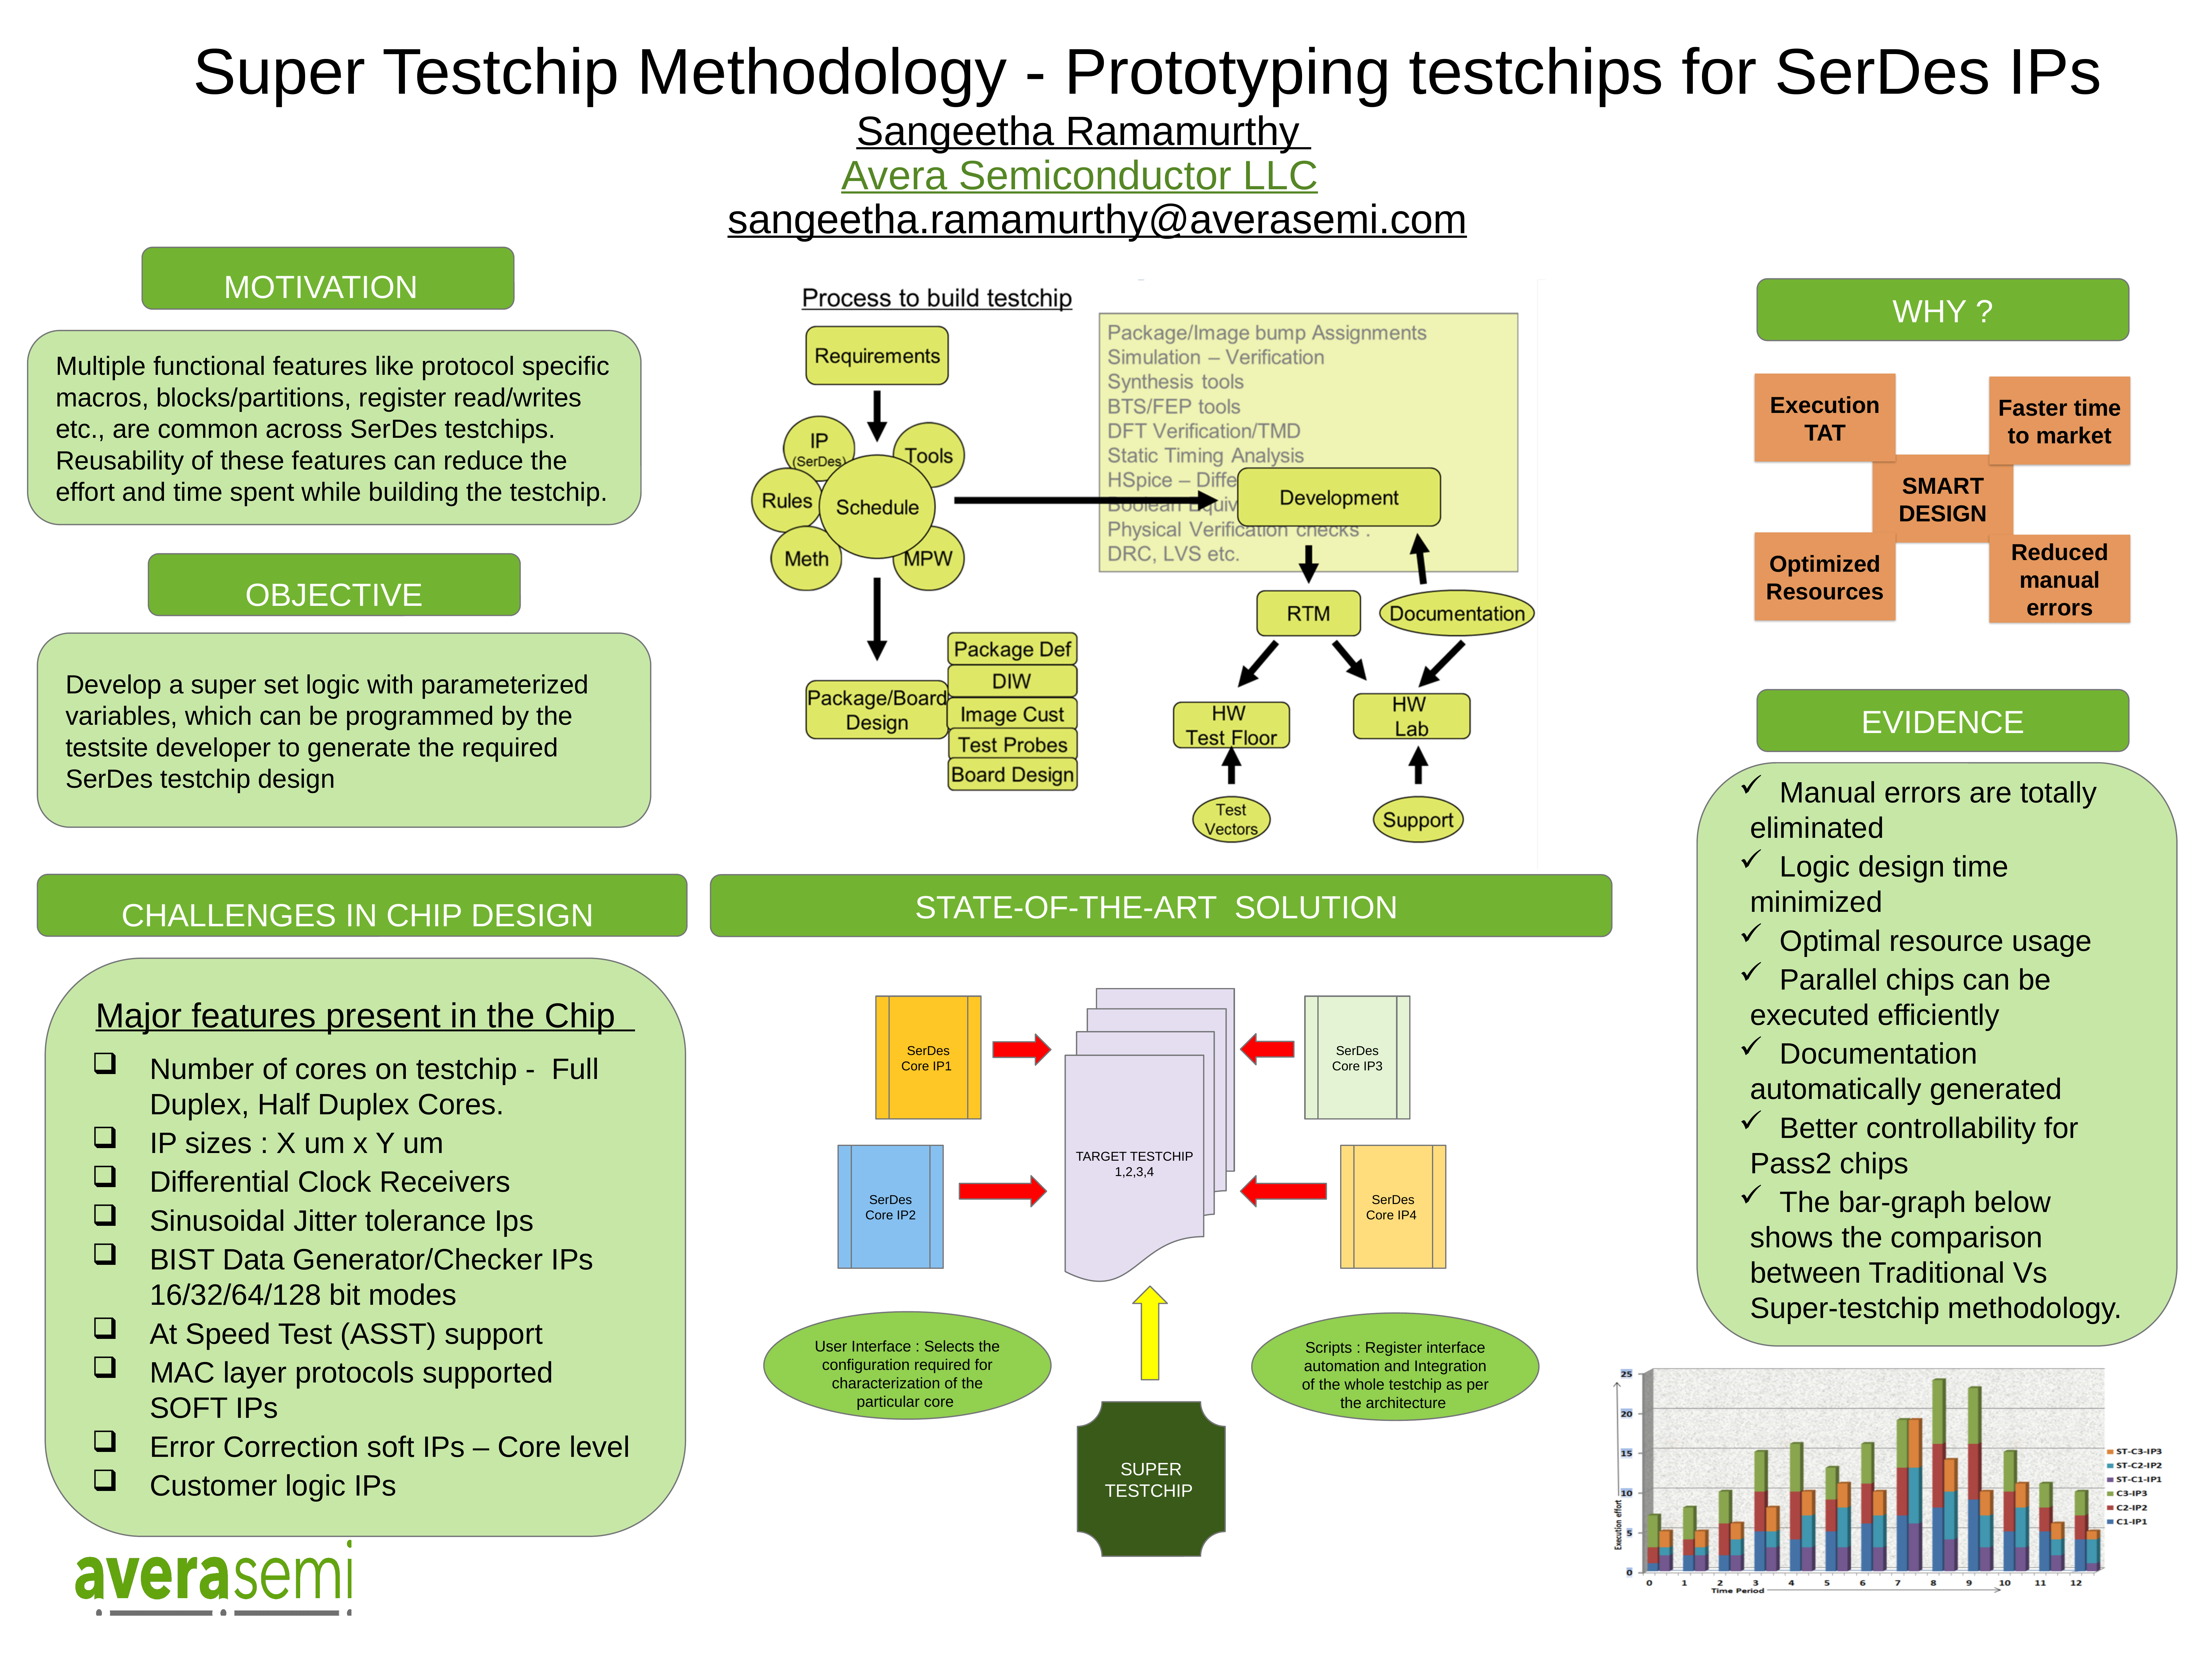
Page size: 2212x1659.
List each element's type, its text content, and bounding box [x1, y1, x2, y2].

text_box Multiple functional features like protocol specific macros, blocks/partitions, register read/writes etc., are common across SerDes testchips. Reusability of these features can reduce the effort and time spent while building the testchip. [27, 330, 642, 525]
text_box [745, 280, 1546, 869]
text_box MOTIVATION [141, 246, 515, 310]
title Super Testchip Methodology - Prototyping testchips for SerDes IPs Sangeetha Ramamurthy Avera Semiconductor LLC sangeetha.ramamurthy@averasemi.com [91, 30, 2198, 260]
text_box OBJECTIVE [148, 553, 521, 616]
text_box Major features present in the Chip Number of cores on testchip - Full Duplex, Half Duplex Cores. IP sizes : X um x Y um Differential Clock Receivers Sinusoidal Jitter tolerance Ips BIST Data Generator/Checker IPs 16/32/64/128 bit modes At Speed Test (ASST) support MAC layer protocols supported SOFT IPs Error Correction soft IPs – Core level Customer logic IPs [45, 957, 686, 1537]
text_box EVIDENCE [1756, 689, 2130, 752]
text_box Optimized Resources [1754, 532, 1896, 621]
text_box Manual errors are totally eliminated Logic design time minimized Optimal resource usage Parallel chips can be executed efficiently Documentation automatically generated Better controllability for Pass2 chips The bar-graph below shows the comparison between Traditional Vs Super-testchip methodology. [1696, 762, 2178, 1347]
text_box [764, 988, 1539, 1556]
text_box Execution TAT [1754, 373, 1896, 462]
text_box Faster time to market [1989, 376, 2131, 465]
text_box WHY ? [1756, 278, 2130, 341]
text_box STATE-OF-THE-ART SOLUTION [710, 874, 1613, 937]
text_box Develop a super set logic with parameterized variables, which can be programmed by the testsite developer to generate the required SerDes testchip design [37, 632, 652, 828]
picture [75, 1540, 351, 1616]
text_box SMART DESIGN [1872, 454, 2014, 543]
text_box Reduced manual errors [1989, 534, 2131, 623]
picture [1612, 1360, 2168, 1615]
text_box CHALLENGES IN CHIP DESIGN [37, 874, 688, 937]
